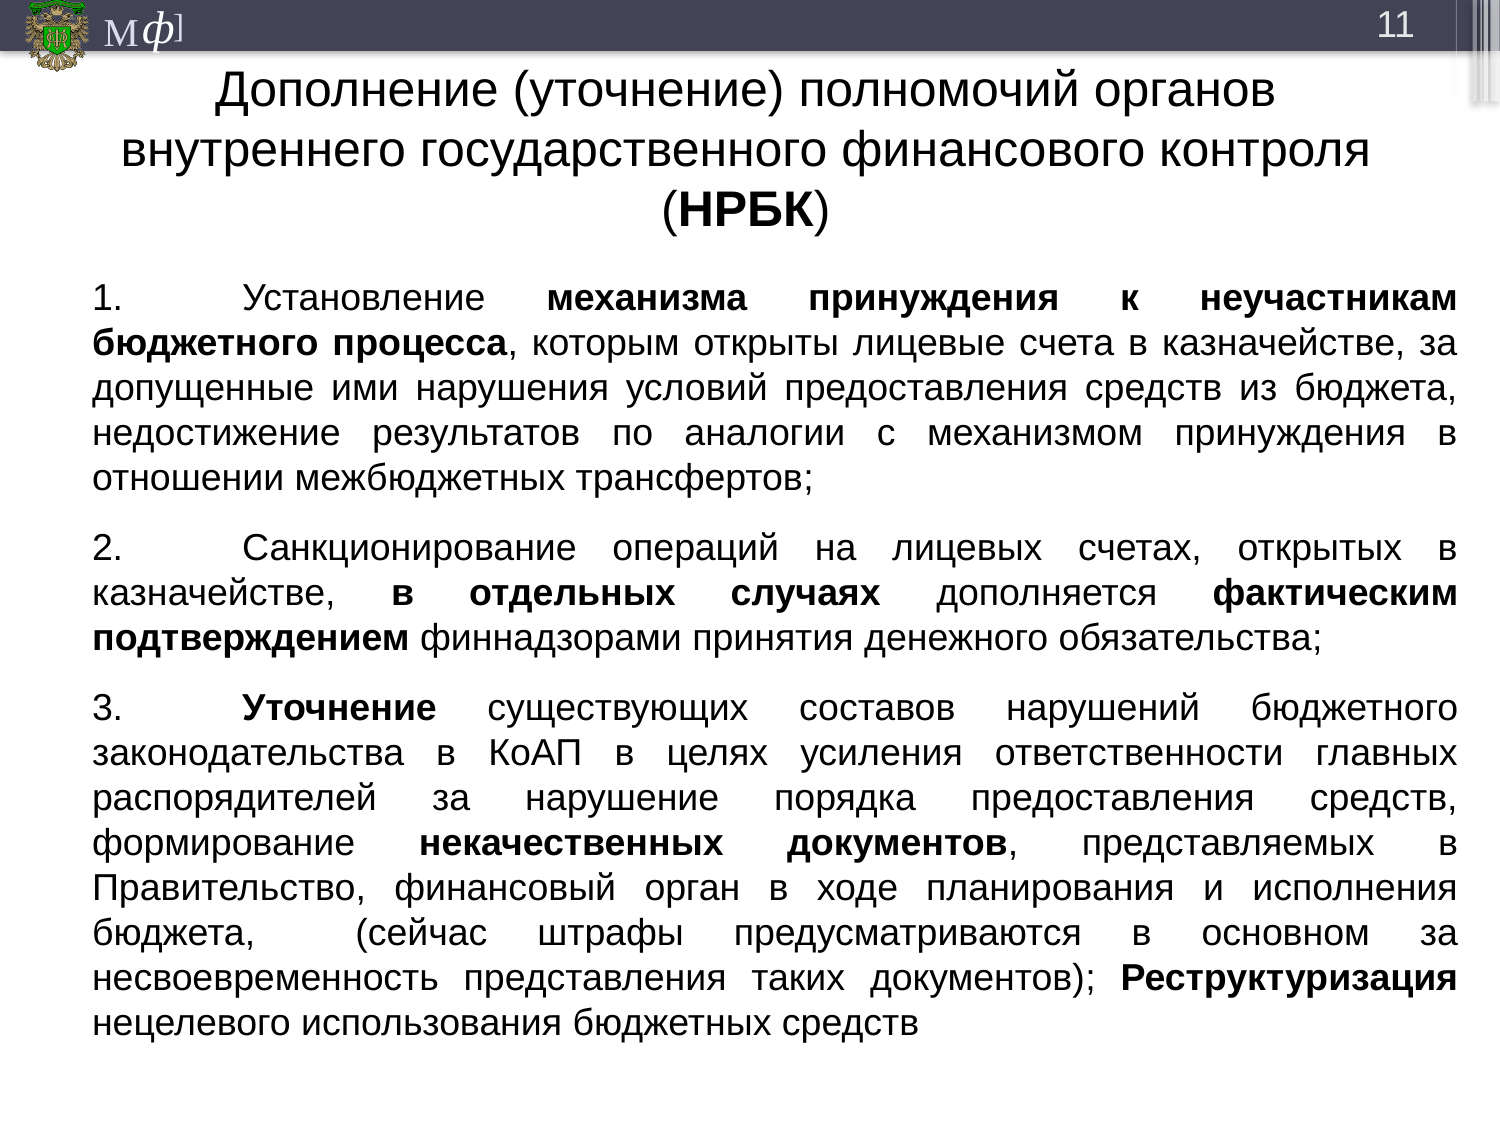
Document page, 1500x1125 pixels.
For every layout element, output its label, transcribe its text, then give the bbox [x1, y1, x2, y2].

title Дополнение (уточнение) полномочий органов внутреннего государственного финансового контроля (НРБК) [70, 107, 1421, 186]
text_box 1. Установление механизма принуждения к неучастникам бюджетного процесса, которым открыты лицевые счета в казначействе, за допущенные ими нарушения условий предоставления средств из бюджета, недостижение результатов по аналогии с механизмом принуждения в отношении межбюджетных трансфертов; 2. Санкционирование операций на лицевых счетах, открытых в казначействе, в отдельных случаях дополняется фактическим подтверждением финнадзорами принятия денежного обязательства; 3. Уточнение существующих составов нарушений бюджетного законодательства в КоАП в целях усиления ответственности главных распорядителей за нарушение порядка предоставления средств, формирование некачественных документов, представляемых в Правительство, финансовый орган в ходе планирования и исполнения бюджета, (сейчас штрафы предусматриваются в основном за несвоевременность представления таких документов); Реструктуризация нецелевого использования бюджетных средств [59, 265, 1474, 1051]
picture [25, 0, 89, 72]
text_box [344, 202, 1072, 265]
slide_number 11 [1310, 2, 1430, 53]
